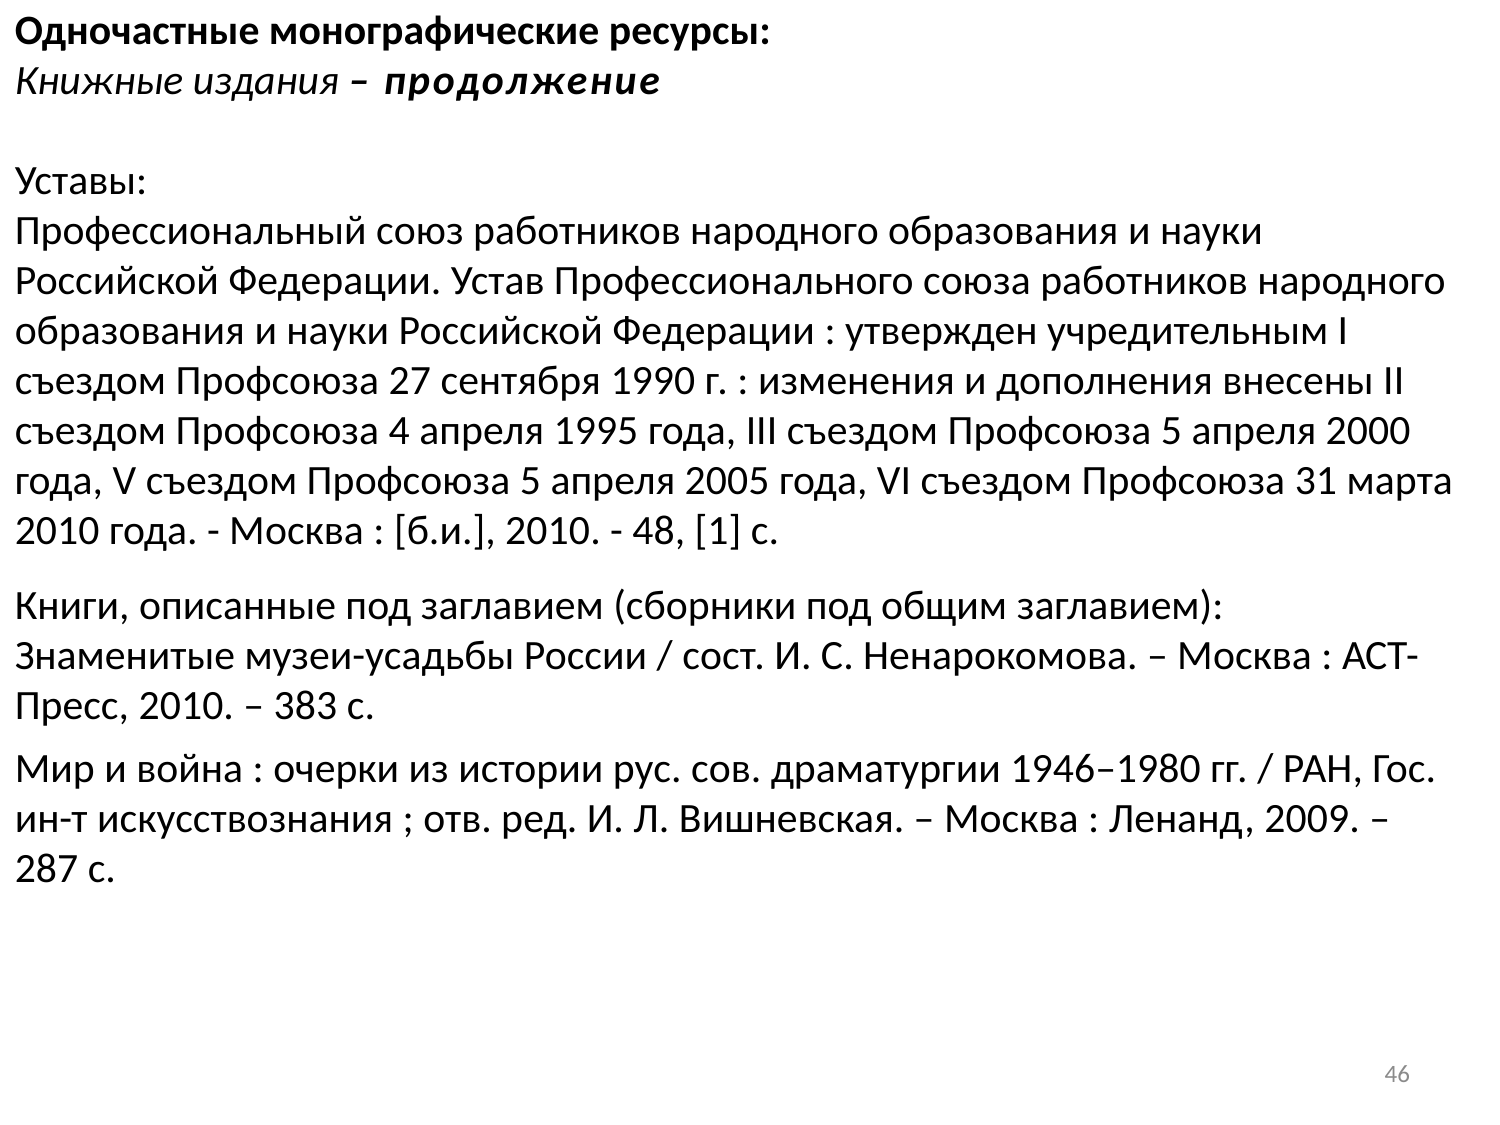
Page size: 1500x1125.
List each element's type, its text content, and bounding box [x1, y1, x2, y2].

text_box Одночастные монографические ресурсы: Книжные издания – продолжение Уставы: Профессиональный союз работников народного образования и науки Российской Федерации. Устав Профессионального союза работников народного образования и науки Российской Федерации : утвержден учредительным I съездом Профсоюза 27 сентября 1990 г. : изменения и дополнения внесены II съездом Профсоюза 4 апреля 1995 года, III съездом Профсоюза 5 апреля 2000 года, V съездом Профсоюза 5 апреля 2005 года, VI съездом Профсоюза 31 марта 2010 года. - Москва : [б.и.], 2010. - 48, [1] с. Книги, описанные под заглавием (сборники под общим заглавием): Знаменитые музеи-усадьбы России / сост. И. С. Ненарокомова. – Москва : АСТ- Пресс, 2010. – 383 с. Мир и война : очерки из истории рус. сов. драматургии 1946–1980 гг. / РАН, Гос. ин-т искусствознания ; отв. ред. И. Л. Вишневская. – Москва : Ленанд, 2009. – 287 с. [0, 0, 1483, 898]
slide_number 46 [1074, 1042, 1425, 1103]
